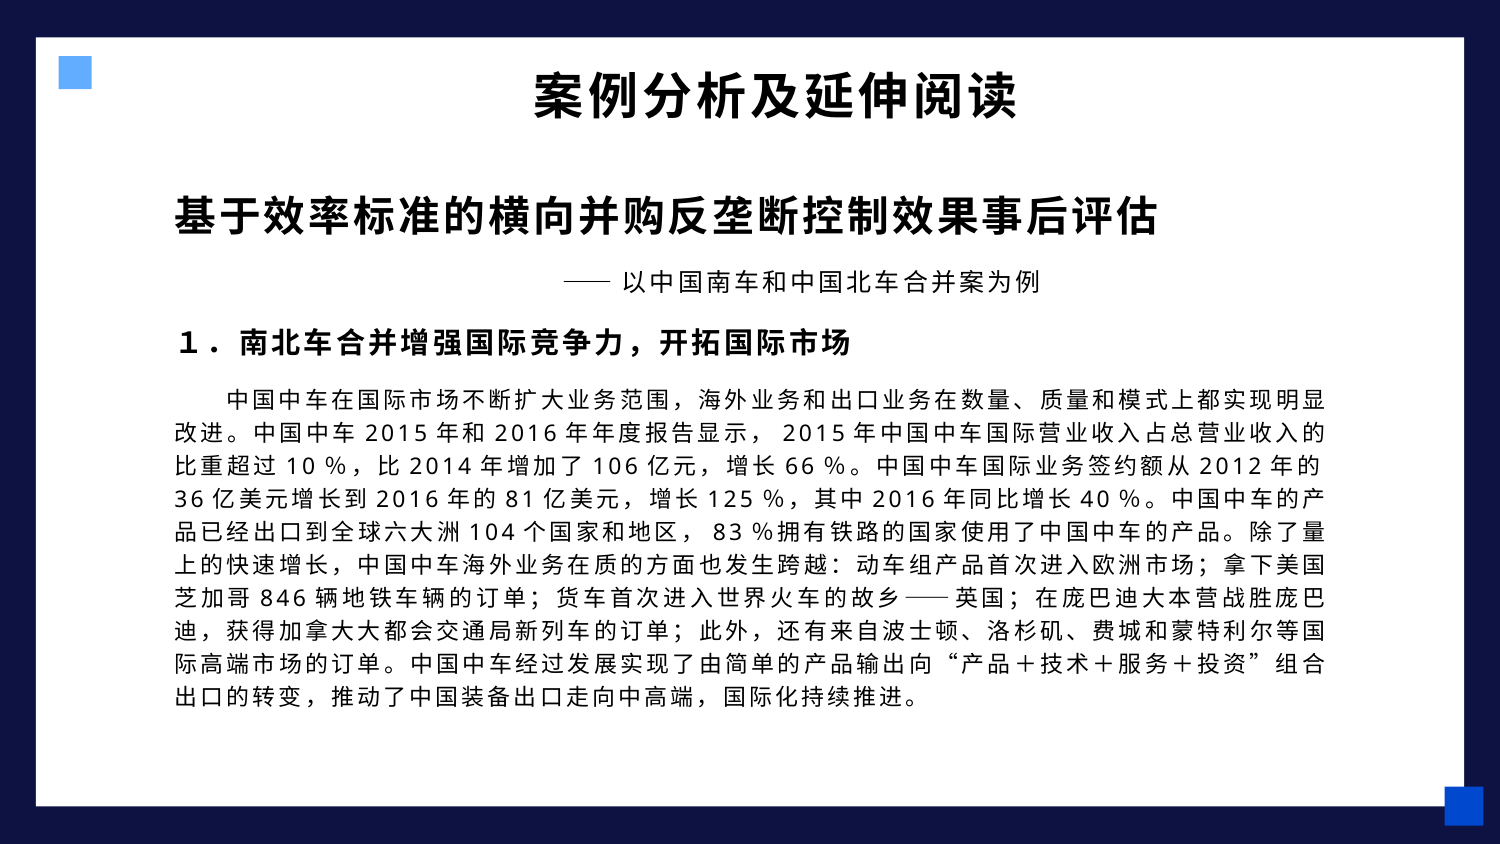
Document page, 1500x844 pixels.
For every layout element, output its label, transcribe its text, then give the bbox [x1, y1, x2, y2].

title 案例分析及延伸阅读 [123, 43, 1424, 133]
list 基于效率标准的横向并购反垄断控制效果事后评估 ——以中国南车和中国北车合并案为例 １．南北车合并增强国际竞争力，开拓国际市场 中国中车在国际市场不断扩大业务范围，海外业务和出口业务在数量、质量和模式上都实现明显改进。中国中车2015年和2016年年度报告显示，2015年中国中车国际营业收入占总营业收入的比重超过10％，比2014年增加了106亿元，增长66％。中国中车国际业务签约额从2012年的36亿美元增长到2016年的81亿美元，增长125％，其中2016年同比增长40％。中国中车的产品已经出口到全球六大洲104个国家和地区，83％拥有铁路的国家使用了中国中车的产品。除了量上的快速增长，中国中车海外业务在质的方面也发生跨越：动车组产品首次进入欧洲市场；拿下美国芝加哥846辆地铁车辆的订单；货车首次进入世界火车的故乡——英国；在庞巴迪大本营战胜庞巴迪，获得加拿大大都会交通局新列车的订单；此外，还有来自波士顿、洛杉矶、费城和蒙特利尔等国际高端市场的订单。中国中车经过发展实现了由简单的产品输出向“产品＋技术＋服务＋投资”组合出口的转变，推动了中国装备出口走向中高端，国际化持续推进。 [157, 179, 1343, 741]
